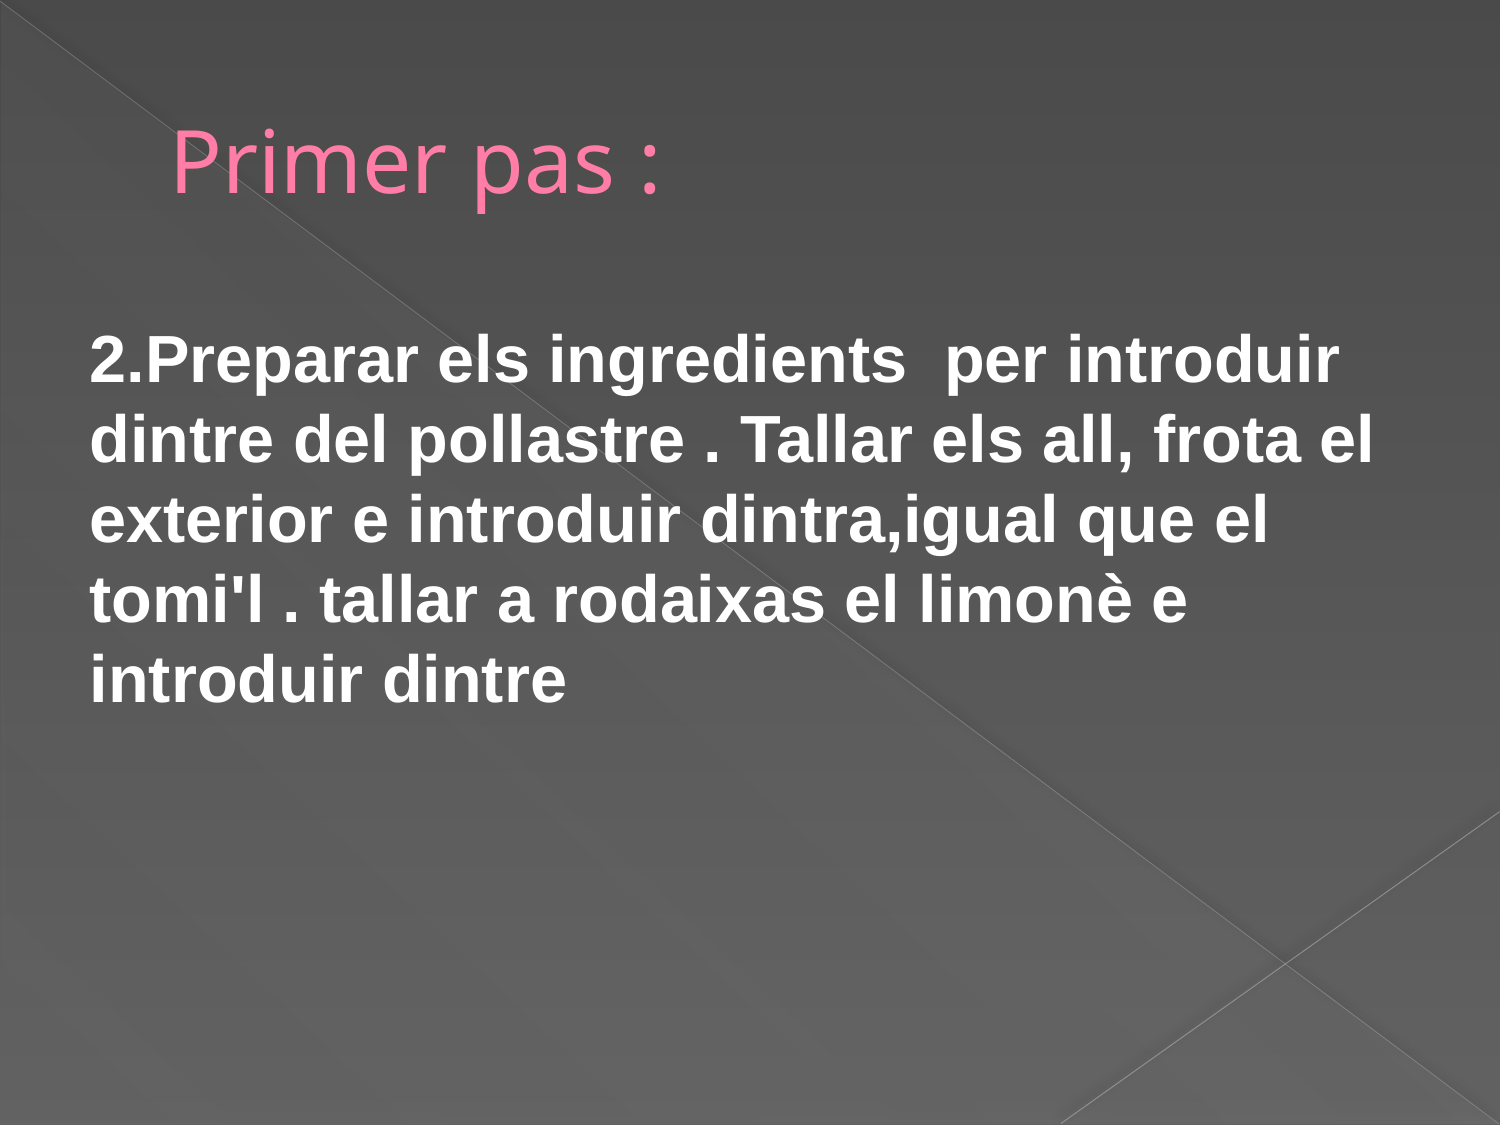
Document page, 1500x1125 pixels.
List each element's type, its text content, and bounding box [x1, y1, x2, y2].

list 2.Preparar els ingredients per introduir dintre del pollastre . Tallar els all, frota el exterior e introduir dintra,igual que el tomi'l . tallar a rodaixas el limonè e introduir dintre [75, 308, 1425, 1059]
title Primer pas : [75, 43, 1425, 274]
